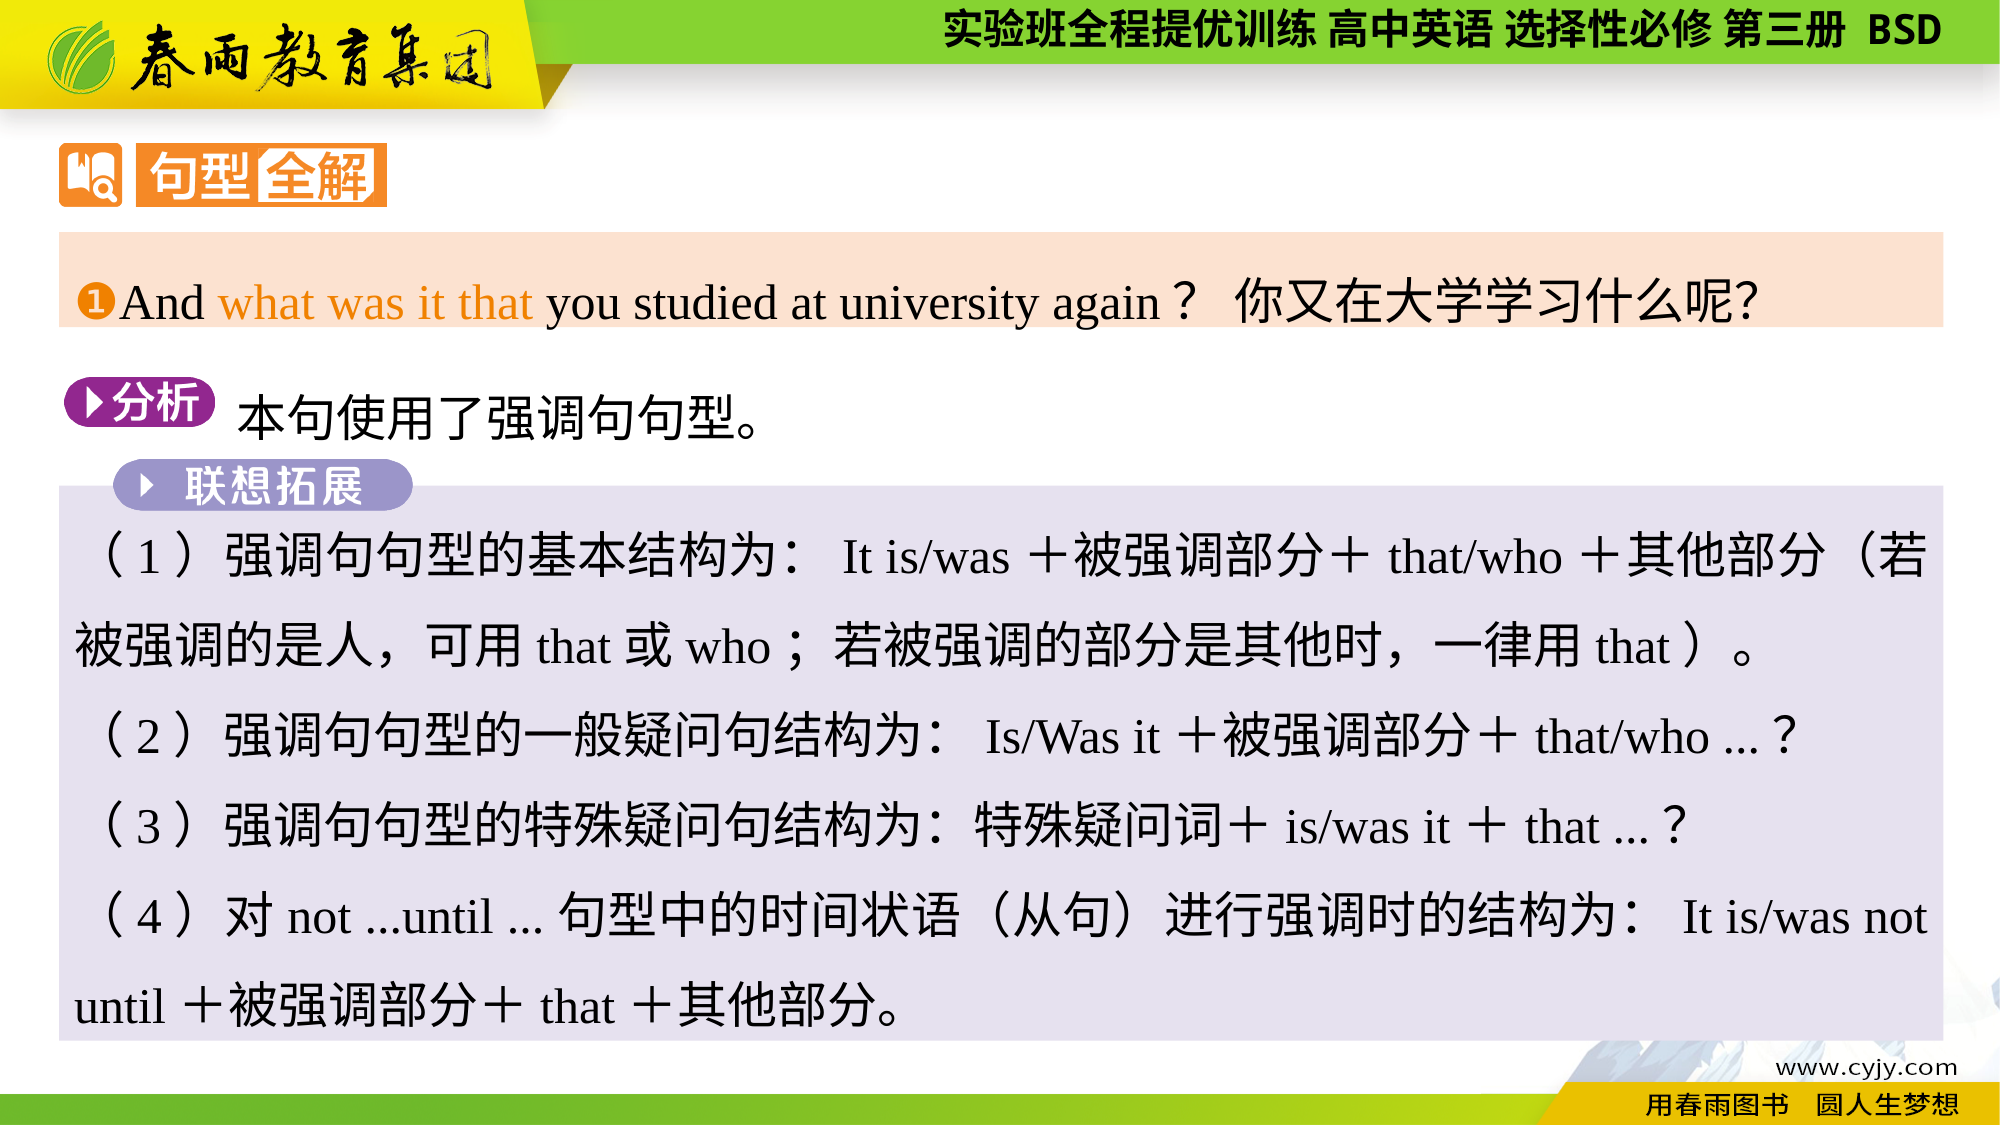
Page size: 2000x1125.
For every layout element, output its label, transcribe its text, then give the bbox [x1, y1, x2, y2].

list ❶And what was it that you studied at university again？ 你又在大学学习什么呢？ [59, 232, 1944, 328]
picture [0, 0, 2000, 1125]
text_box 本句使用了强调句句型。 [59, 349, 1944, 455]
text_box （1）强调句句型的基本结构为：It is/was＋被强调部分＋that/who＋其他部分（若被强调的是人，可用that或who；若被强调的部分是其他时，一律用that）。 （2）强调句句型的一般疑问句结构为：Is/Was it＋被强调部分＋that/who ...？ （3）强调句句型的特殊疑问句结构为：特殊疑问词＋is/was it＋that ...？ （4）对not ...until ...句型中的时间状语（从句）进行强调时的结构为：It is/was not until＋被强调部分＋that＋其他部分。 [59, 485, 1944, 1041]
